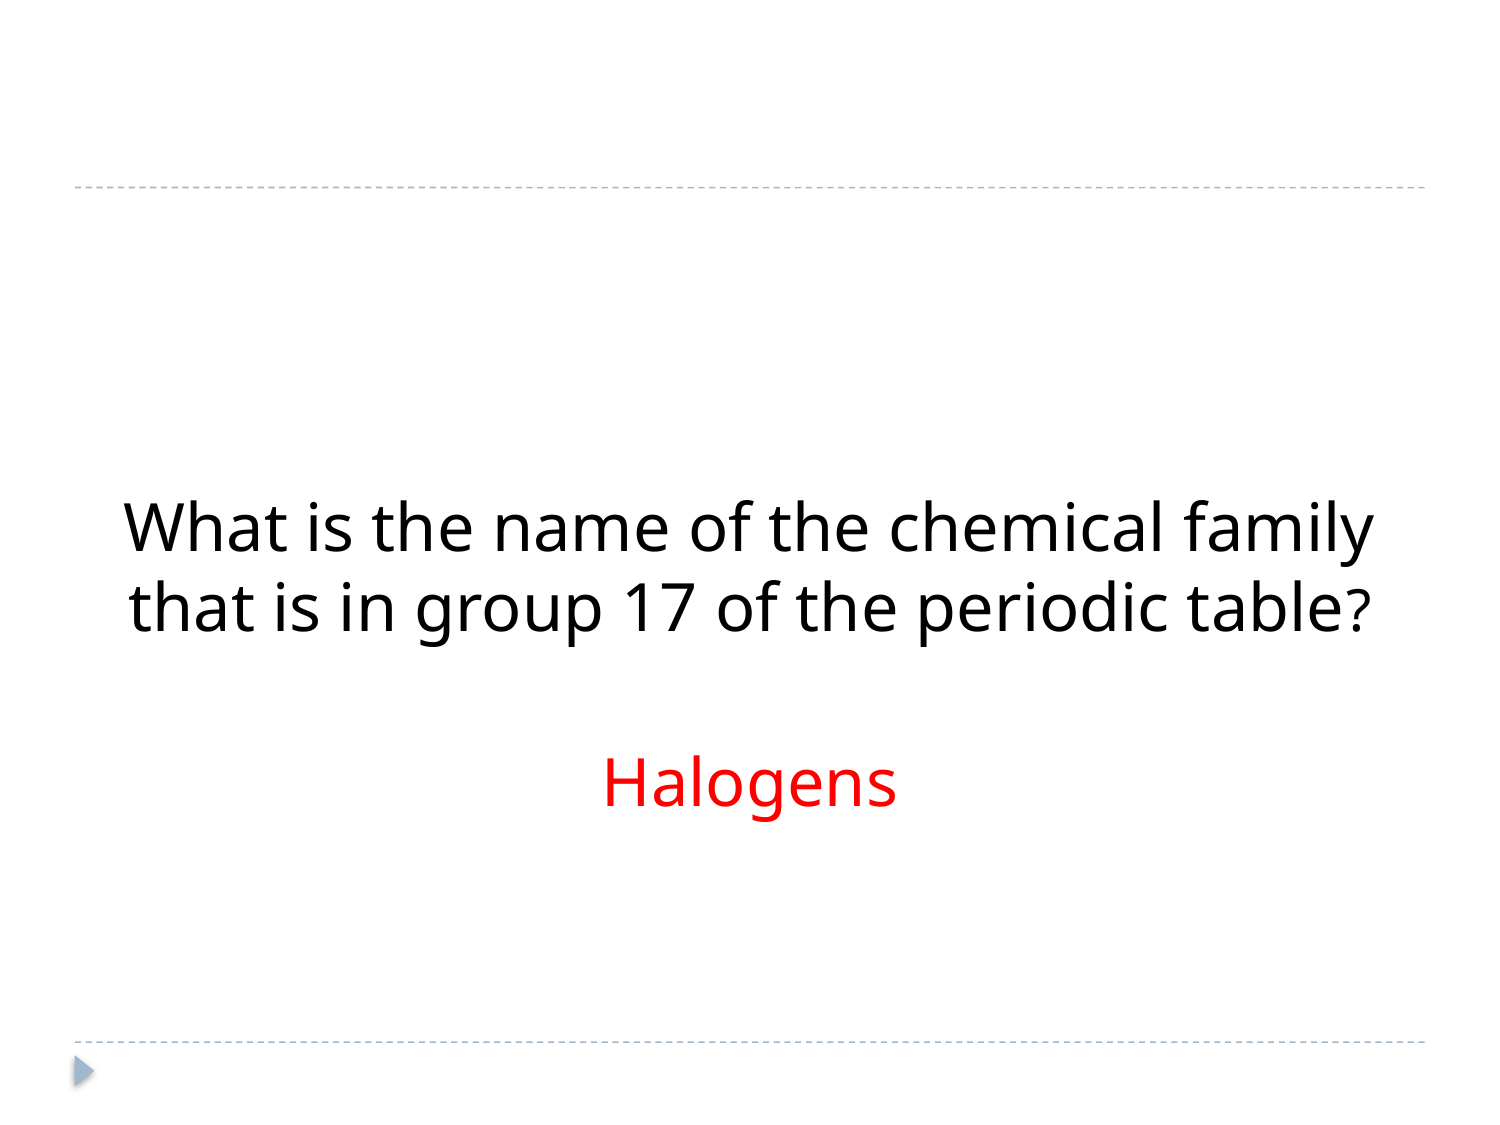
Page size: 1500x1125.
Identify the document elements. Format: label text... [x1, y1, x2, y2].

list What is the name of the chemical family that is in group 17 of the periodic table? Halogens [75, 200, 1425, 1010]
